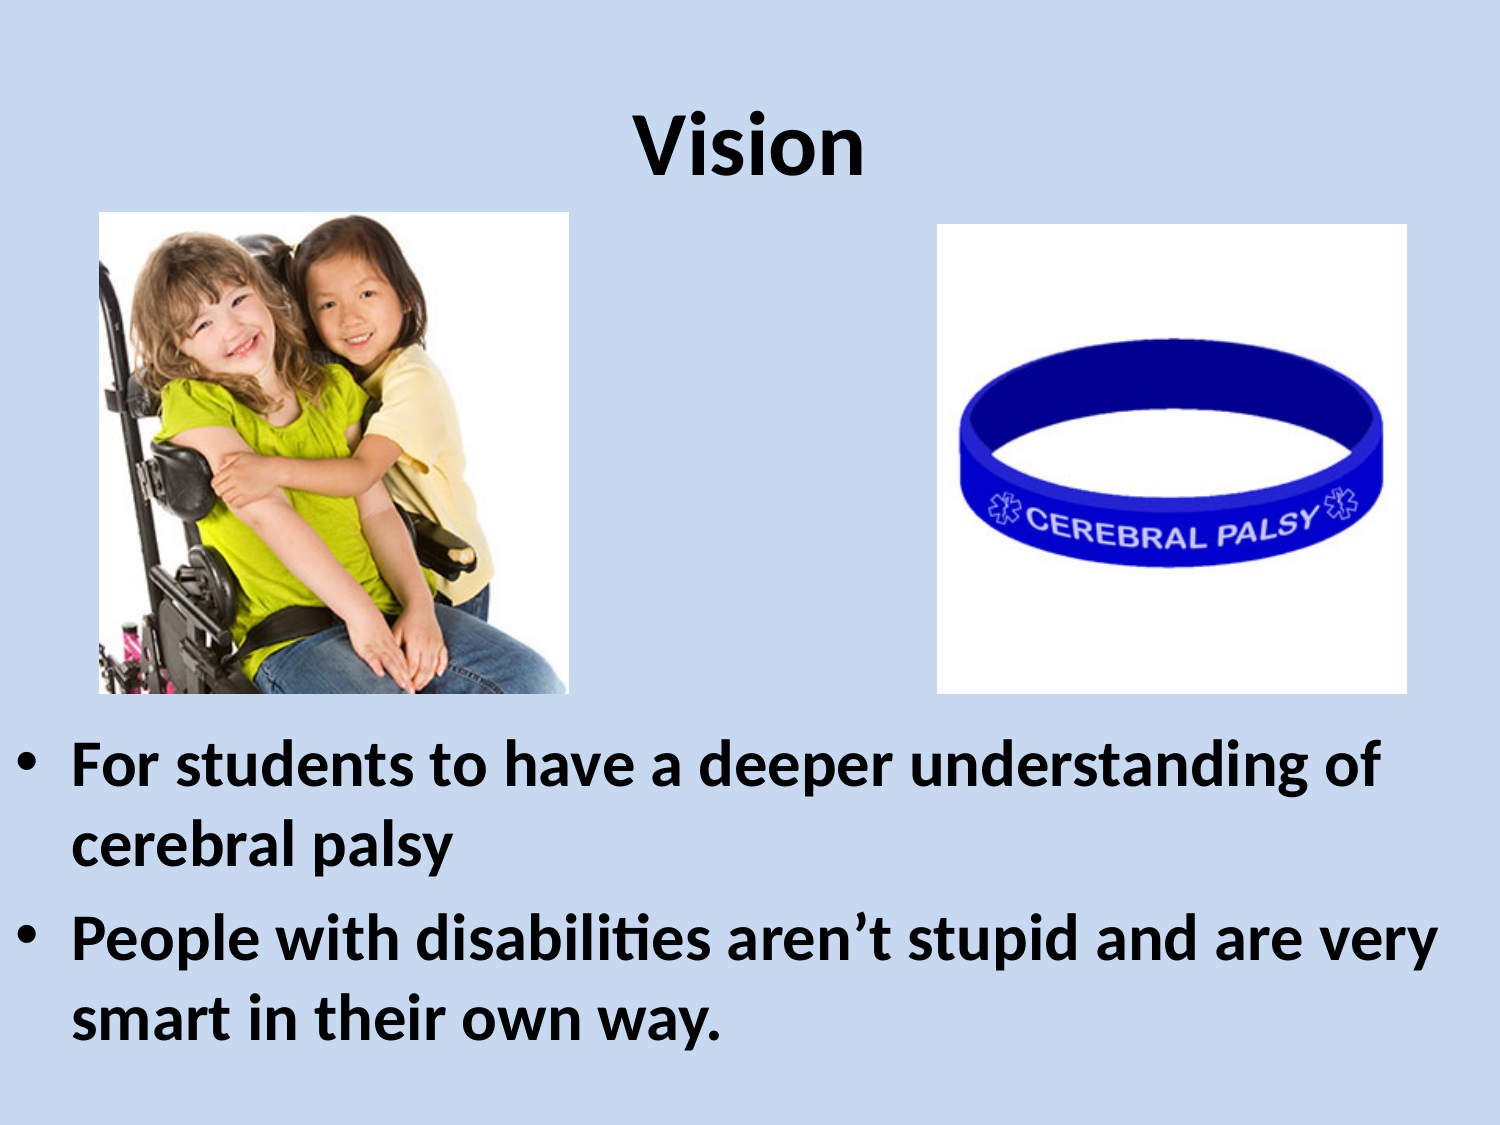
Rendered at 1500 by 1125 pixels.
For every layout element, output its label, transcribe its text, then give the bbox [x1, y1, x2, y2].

title Vision [75, 45, 1425, 233]
list For students to have a deeper understanding of cerebral palsy People with disabilities aren’t stupid and are very smart in their own way. [0, 712, 1463, 1125]
picture [99, 212, 569, 694]
picture [937, 224, 1407, 694]
